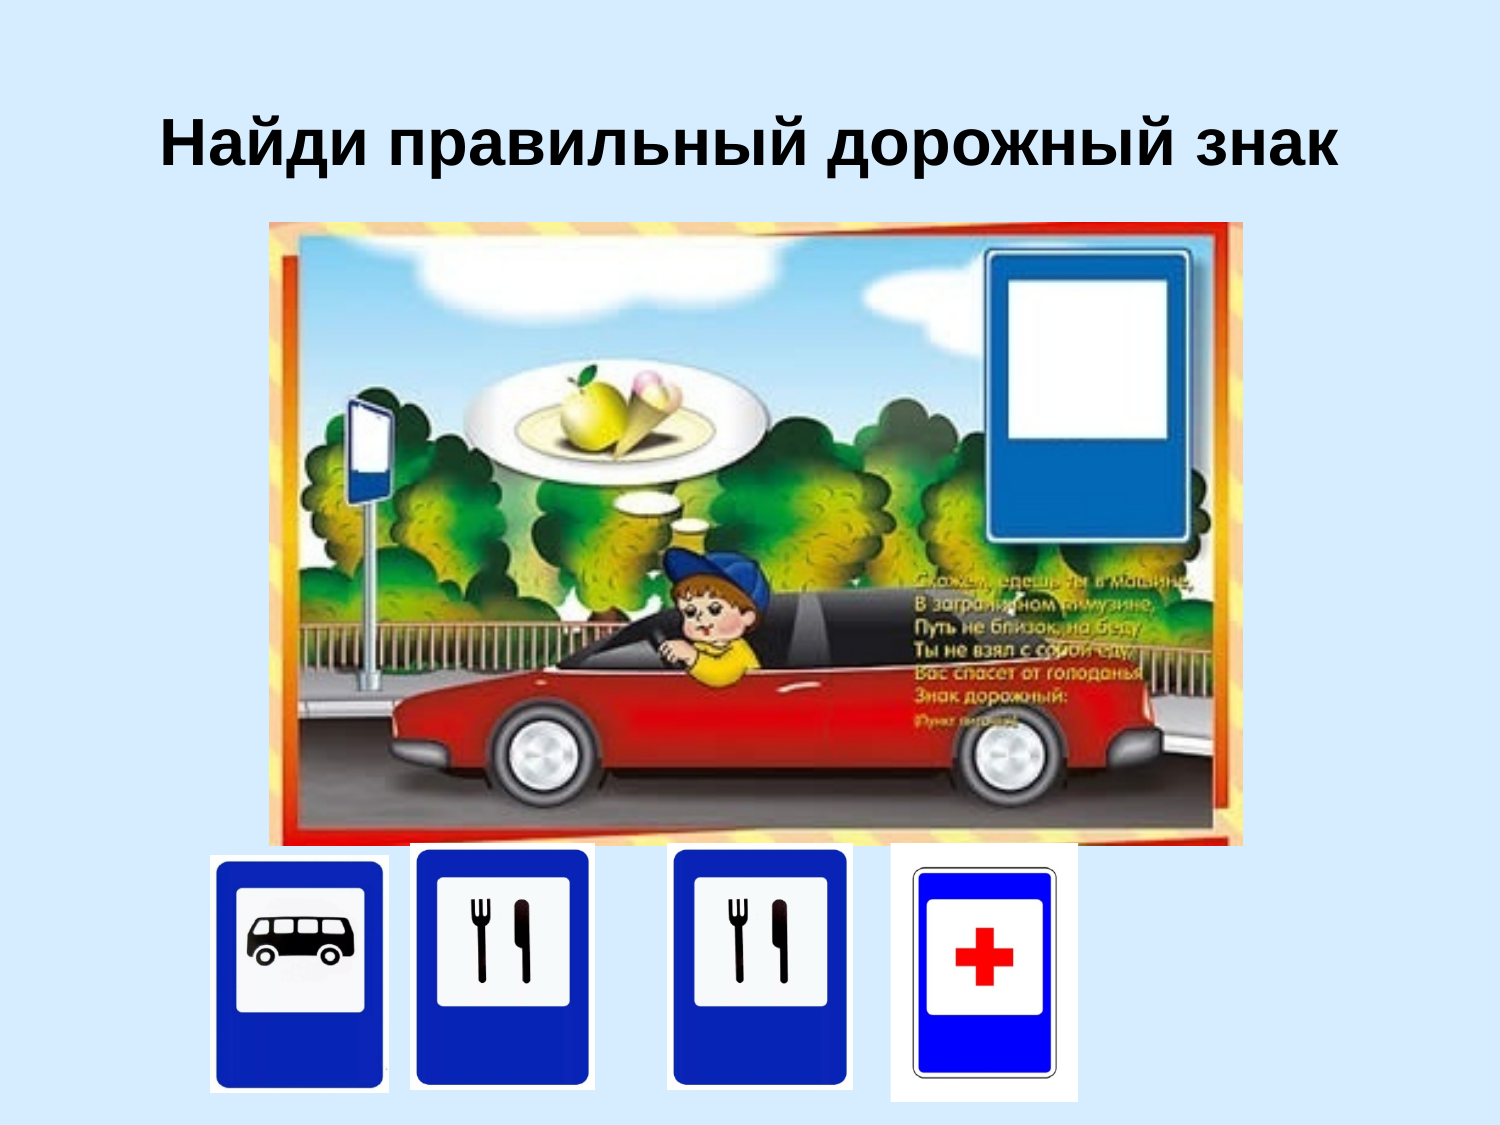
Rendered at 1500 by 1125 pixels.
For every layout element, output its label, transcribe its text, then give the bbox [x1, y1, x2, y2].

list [269, 222, 1243, 846]
picture [210, 855, 389, 1093]
picture [667, 843, 853, 1091]
title Найди правильный дорожный знак [75, 45, 1425, 233]
picture [409, 843, 595, 1091]
picture [890, 843, 1079, 1102]
